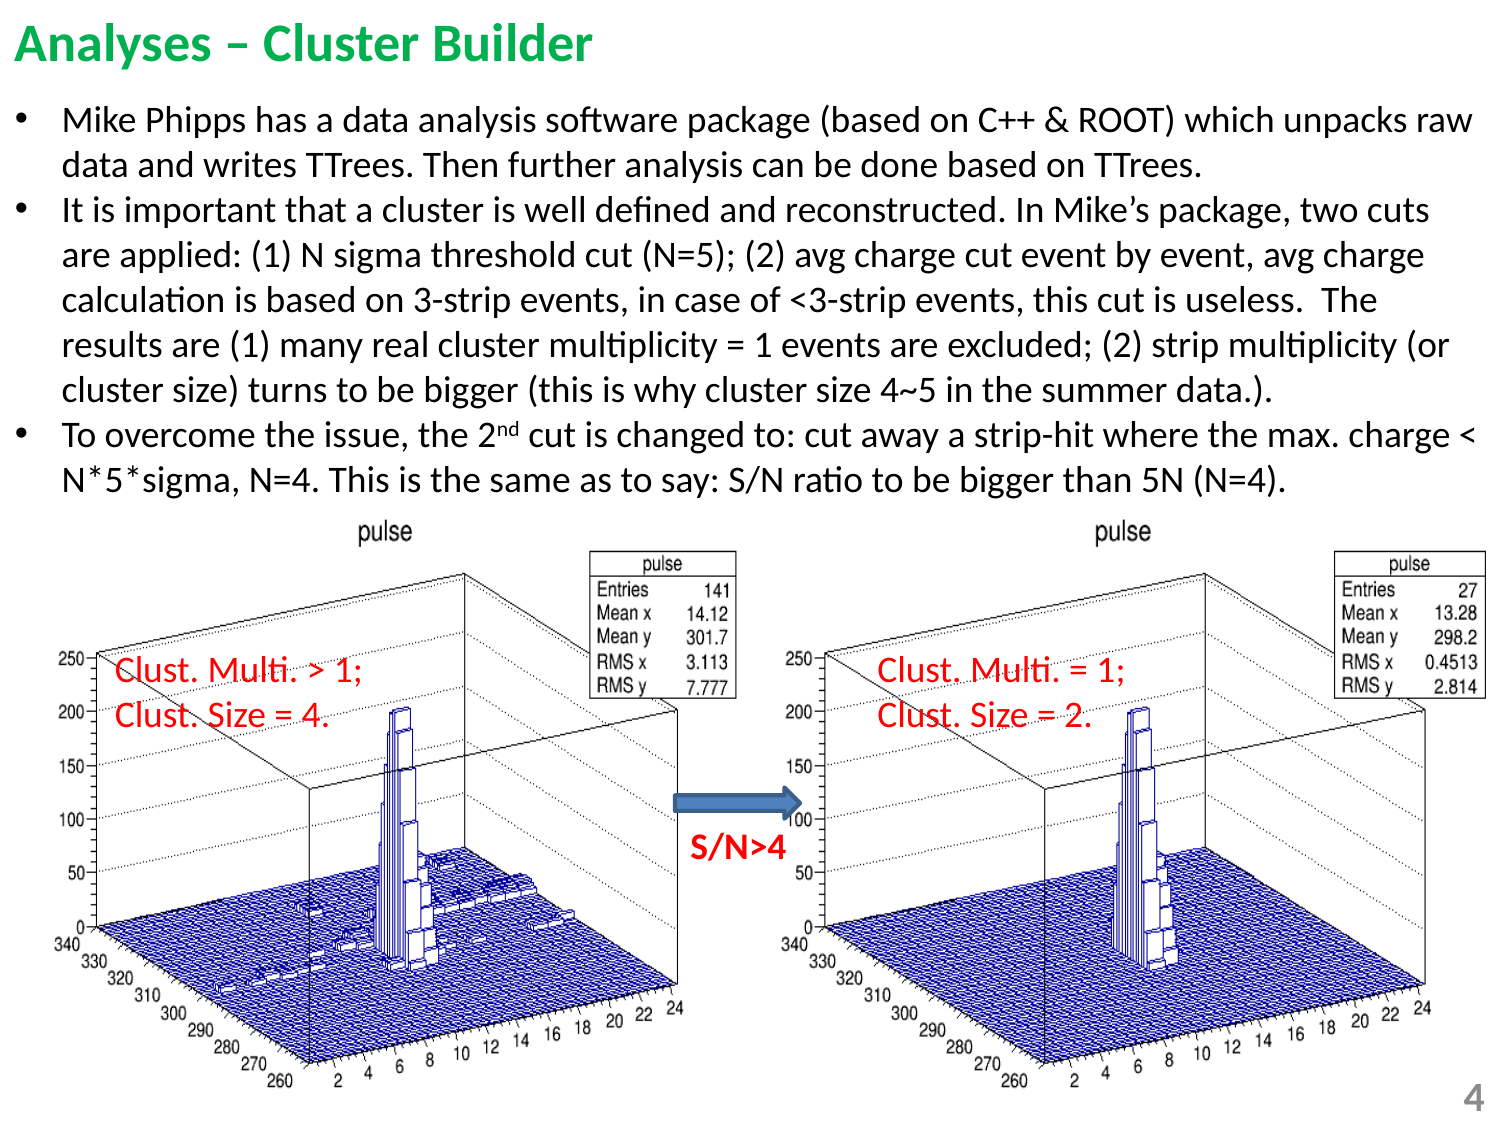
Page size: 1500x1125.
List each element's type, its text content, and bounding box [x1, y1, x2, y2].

text_box Mike Phipps has a data analysis software package (based on C++ & ROOT) which unpacks raw data and writes TTrees. Then further analysis can be done based on TTrees. It is important that a cluster is well defined and reconstructed. In Mike’s package, two cuts are applied: (1) N sigma threshold cut (N=5); (2) avg charge cut event by event, avg charge calculation is based on 3-strip events, in case of <3-strip events, this cut is useless. The results are (1) many real cluster multiplicity = 1 events are excluded; (2) strip multiplicity (or cluster size) turns to be bigger (this is why cluster size 4~5 in the summer data.). To overcome the issue, the 2nd cut is changed to: cut away a strip-hit where the max. charge < N*5*sigma, N=4. This is the same as to say: S/N ratio to be bigger than 5N (N=4). [0, 87, 1500, 508]
text_box Analyses – Cluster Builder [0, 0, 1500, 80]
picture [24, 512, 1500, 1125]
